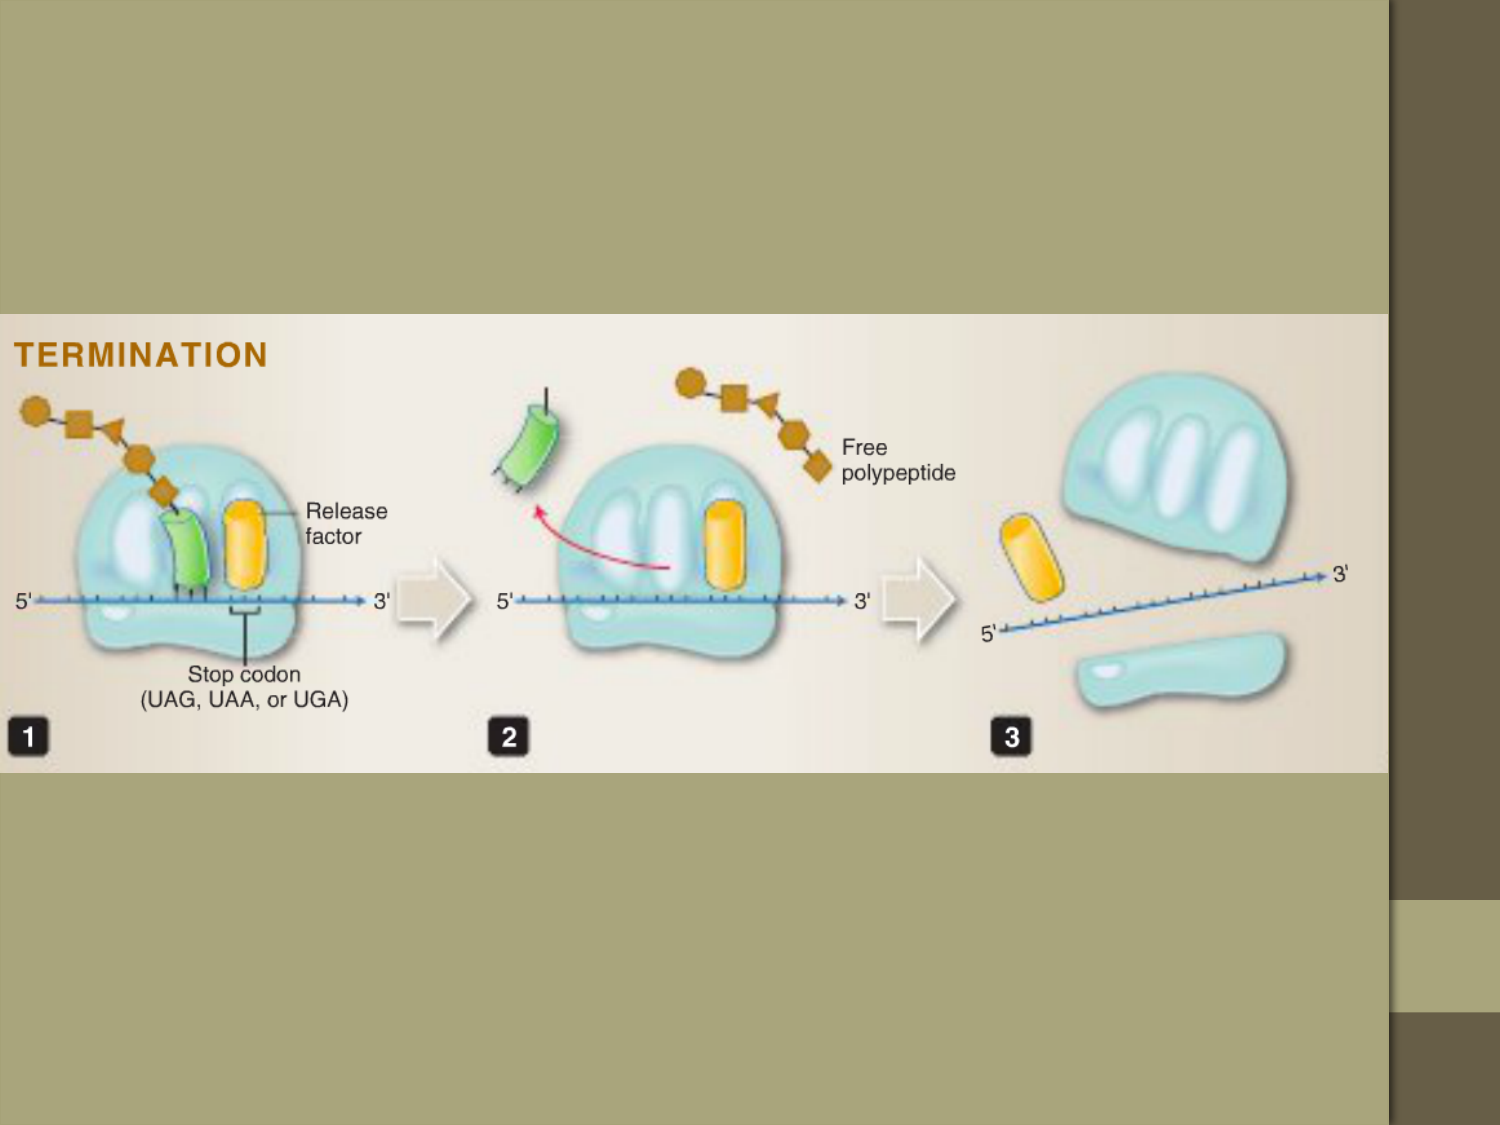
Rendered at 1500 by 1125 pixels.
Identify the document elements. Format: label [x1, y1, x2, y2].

text_box [0, 0, 1389, 1125]
